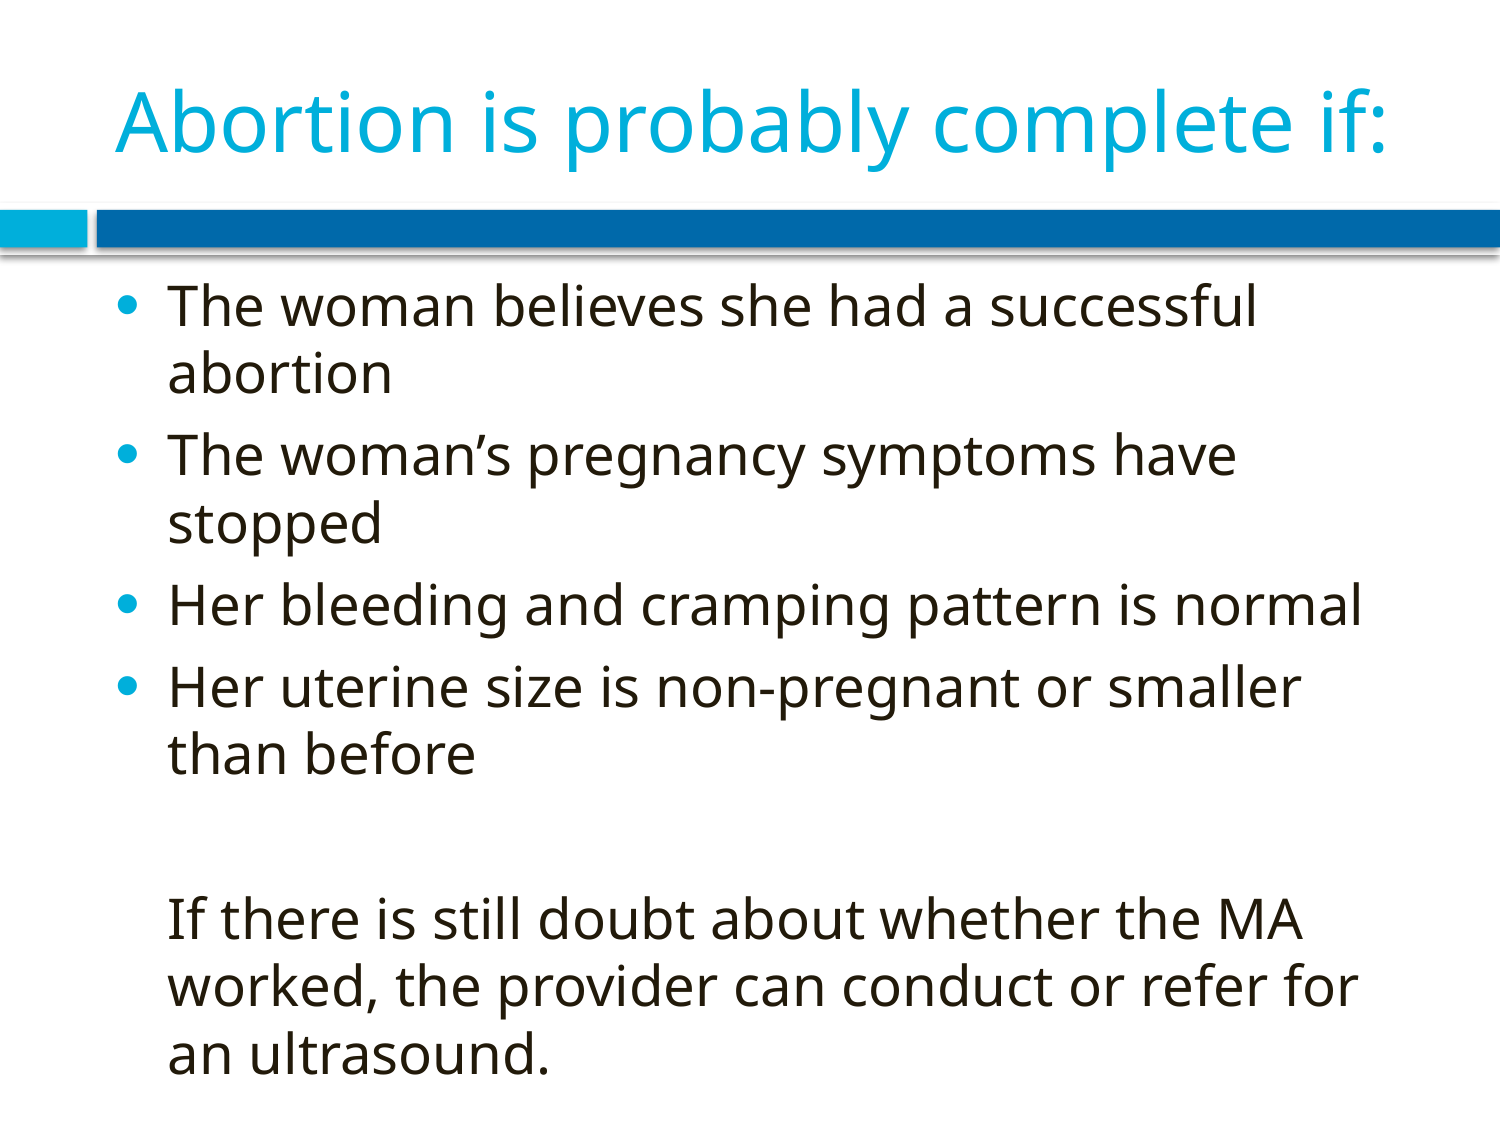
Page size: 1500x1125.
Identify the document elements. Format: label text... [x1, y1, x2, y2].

title Abortion is probably complete if: [100, 37, 1438, 200]
list The woman believes she had a successful abortion The woman’s pregnancy symptoms have stopped Her bleeding and cramping pattern is normal Her uterine size is non-pregnant or smaller than before If there is still doubt about whether the MA worked, the provider can conduct or refer for an ultrasound. [100, 262, 1438, 1100]
